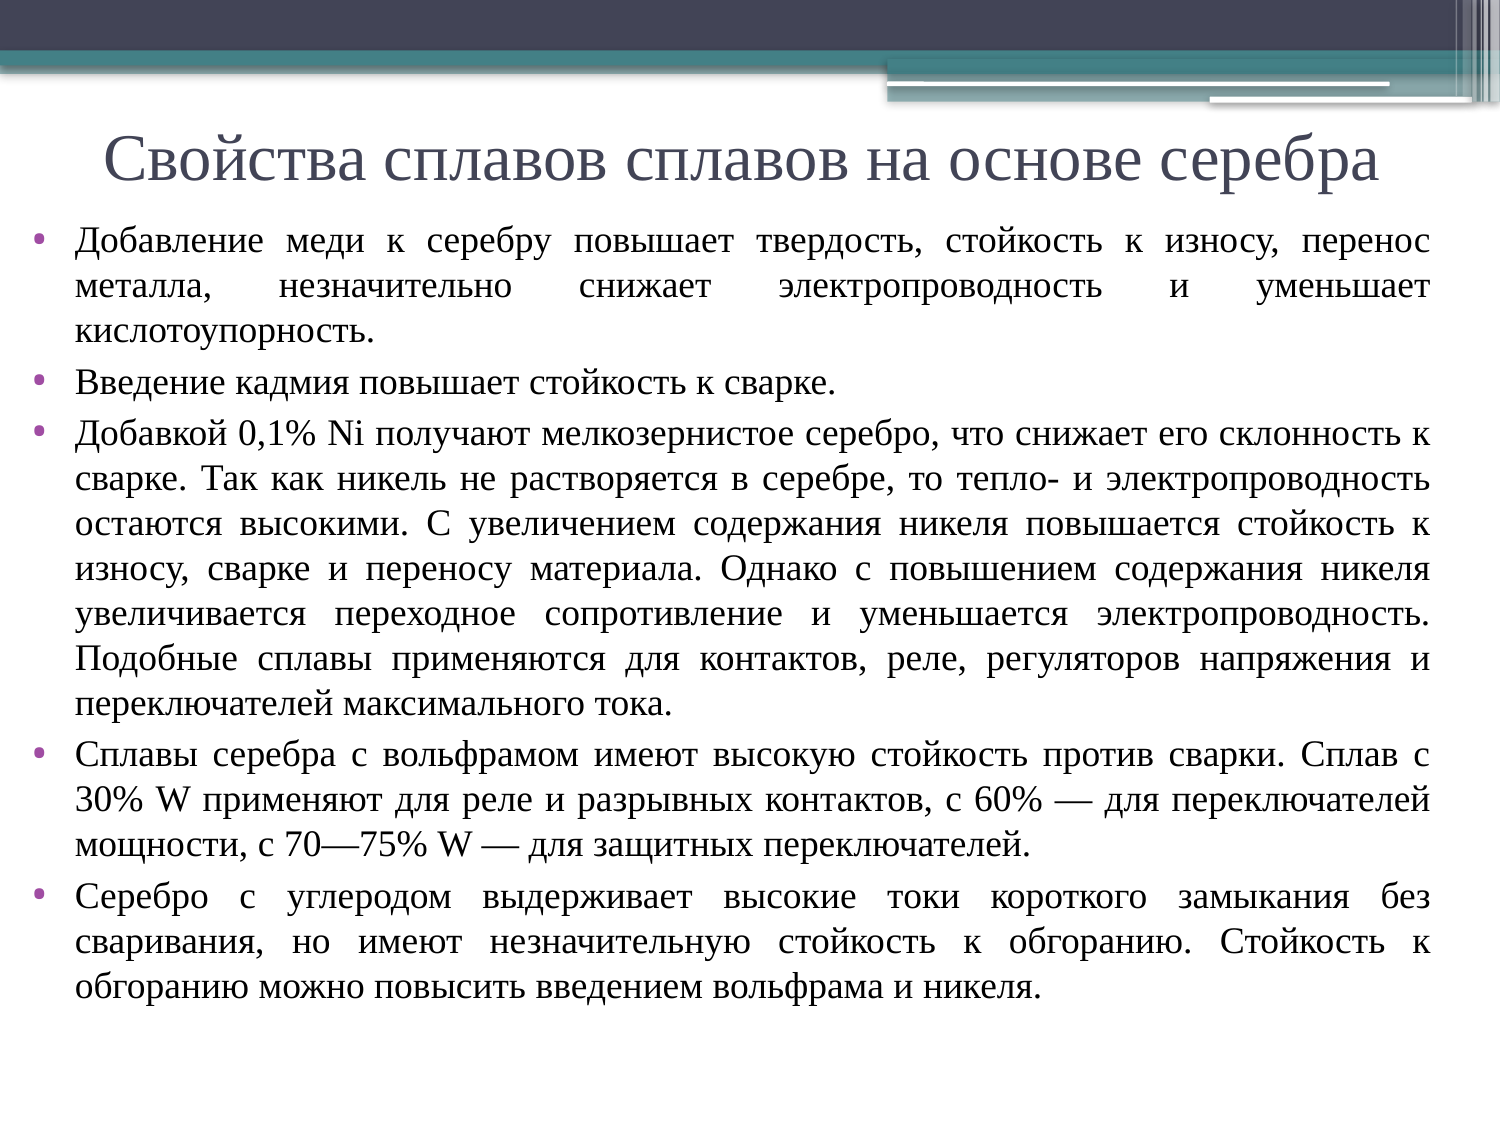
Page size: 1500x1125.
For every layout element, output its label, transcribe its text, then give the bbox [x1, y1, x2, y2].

list Добавление меди к серебру повышает твердость, стойкость к износу, перенос металла, незначительно снижает электропроводность и уменьшает кислотоупорность. Введение кадмия повышает стойкость к сварке. Добавкой 0,1% Ni получают мелкозернистое серебро, что снижает его склонность к сварке. Так как никель не растворяется в серебре, то тепло- и электропроводность остаются высокими. С увеличением содержания никеля повышается стойкость к износу, сварке и переносу материала. Однако с повышением содержания никеля увеличивается переходное сопротивление и уменьшается электропроводность. Подобные сплавы применяются для контактов, реле, регуляторов напряжения и переключателей максимального тока. Сплавы серебра с вольфрамом имеют высокую стойкость против сварки. Сплав с 30% W применяют для реле и разрывных контактов, с 60% — для переключателей мощности, с 70—75% W — для защитных переключателей. Серебро с углеродом выдерживает высокие токи короткого замыкания без сваривания, но имеют незначительную стойкость к обгоранию. Стойкость к обгоранию можно повысить введением вольфрама и никеля. [0, 208, 1447, 1012]
title Свойства сплавов сплавов на основе серебра [88, 66, 1459, 242]
